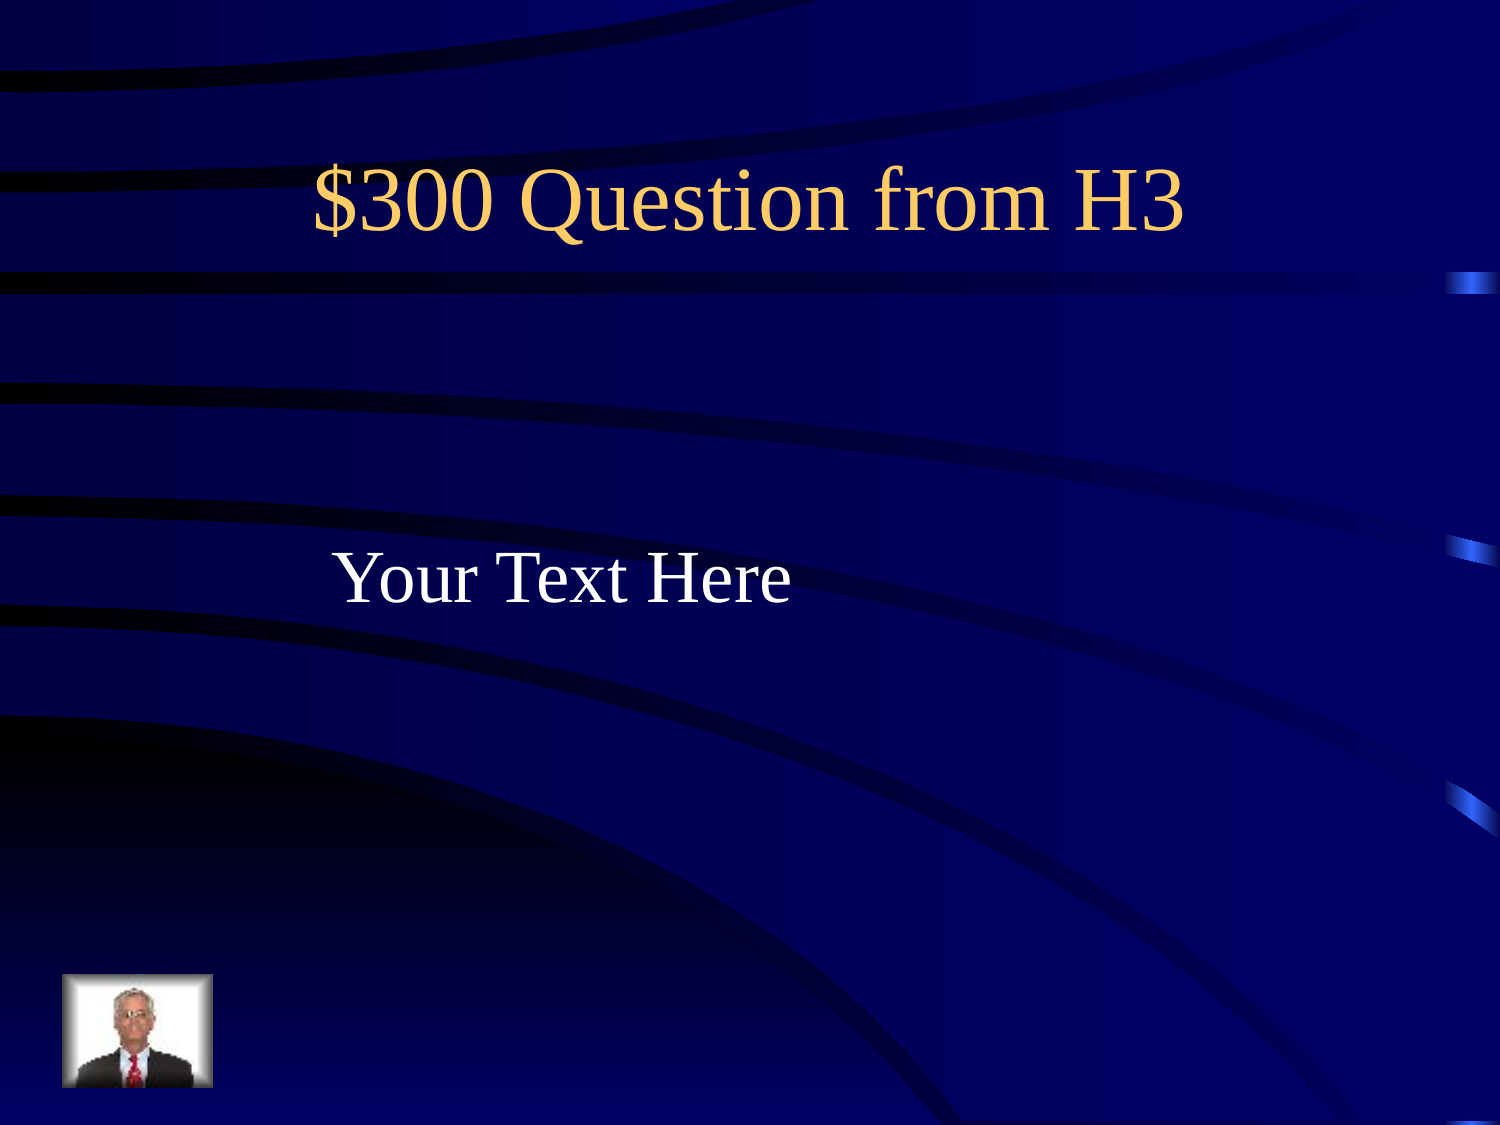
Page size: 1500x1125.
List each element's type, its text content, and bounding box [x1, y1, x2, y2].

text_box Your Text Here [317, 519, 808, 625]
title $300 Question from H3 [112, 99, 1388, 288]
picture [62, 974, 213, 1088]
